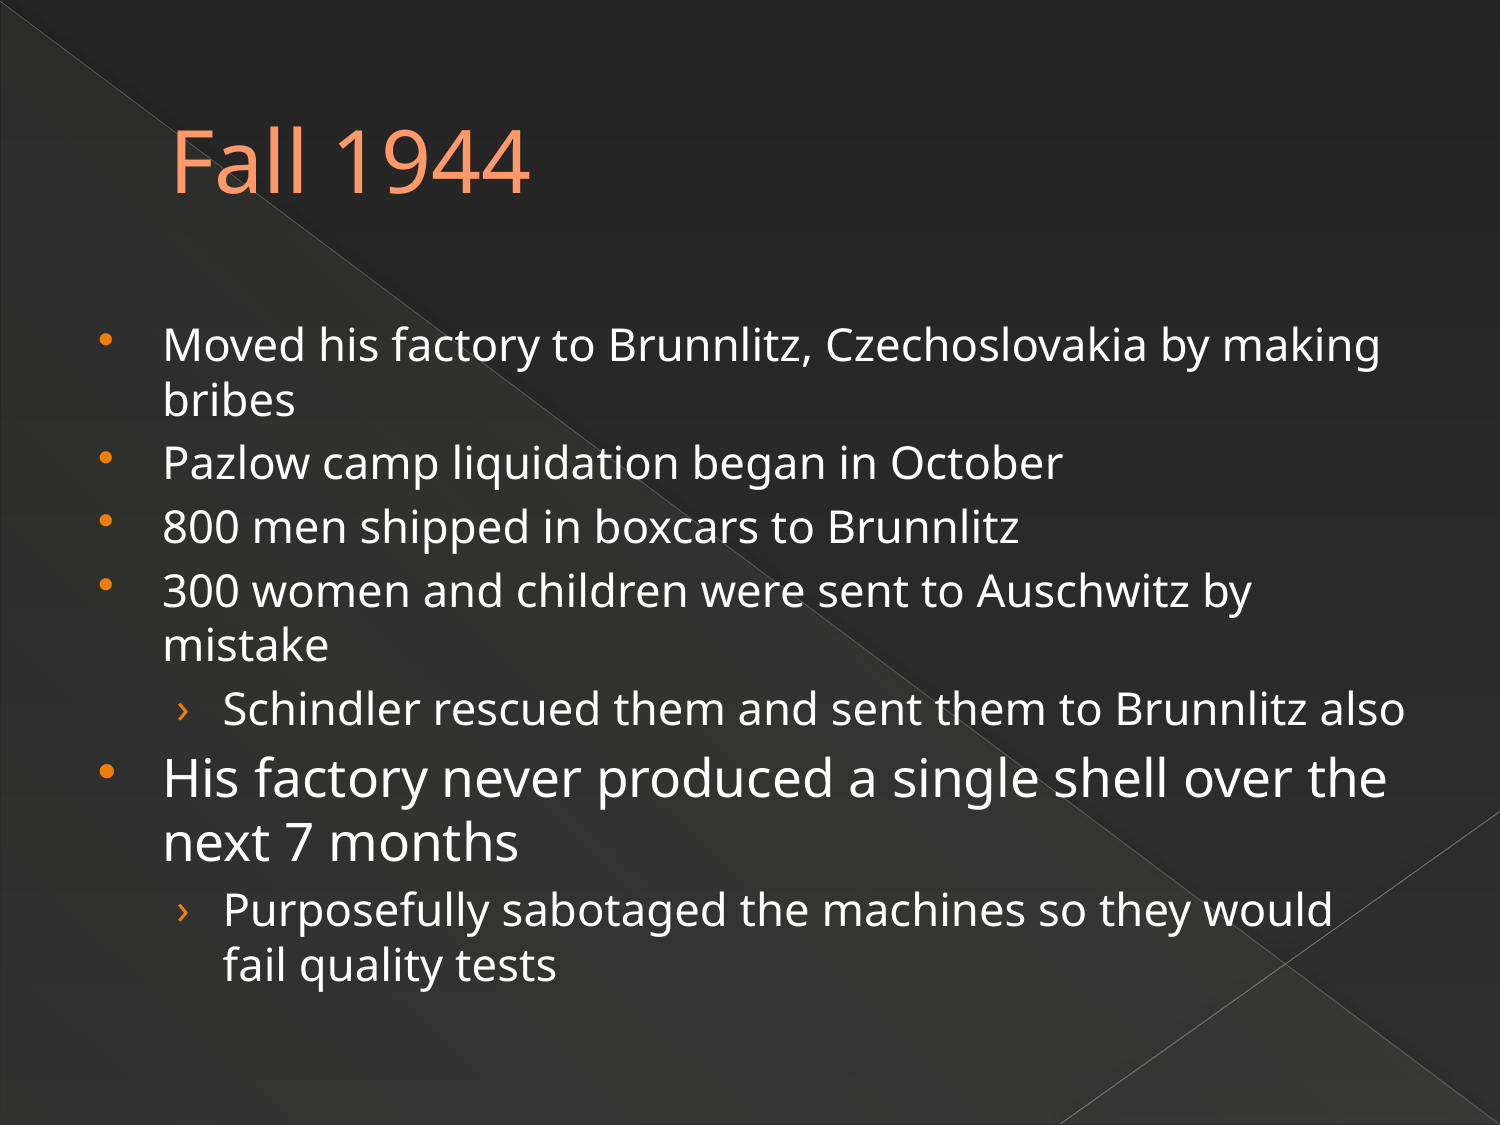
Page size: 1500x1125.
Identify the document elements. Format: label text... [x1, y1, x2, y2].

title Fall 1944 [75, 43, 1425, 274]
list Moved his factory to Brunnlitz, Czechoslovakia by making bribes Pazlow camp liquidation began in October 800 men shipped in boxcars to Brunnlitz 300 women and children were sent to Auschwitz by mistake Schindler rescued them and sent them to Brunnlitz also His factory never produced a single shell over the next 7 months Purposefully sabotaged the machines so they would fail quality tests [75, 308, 1425, 1059]
